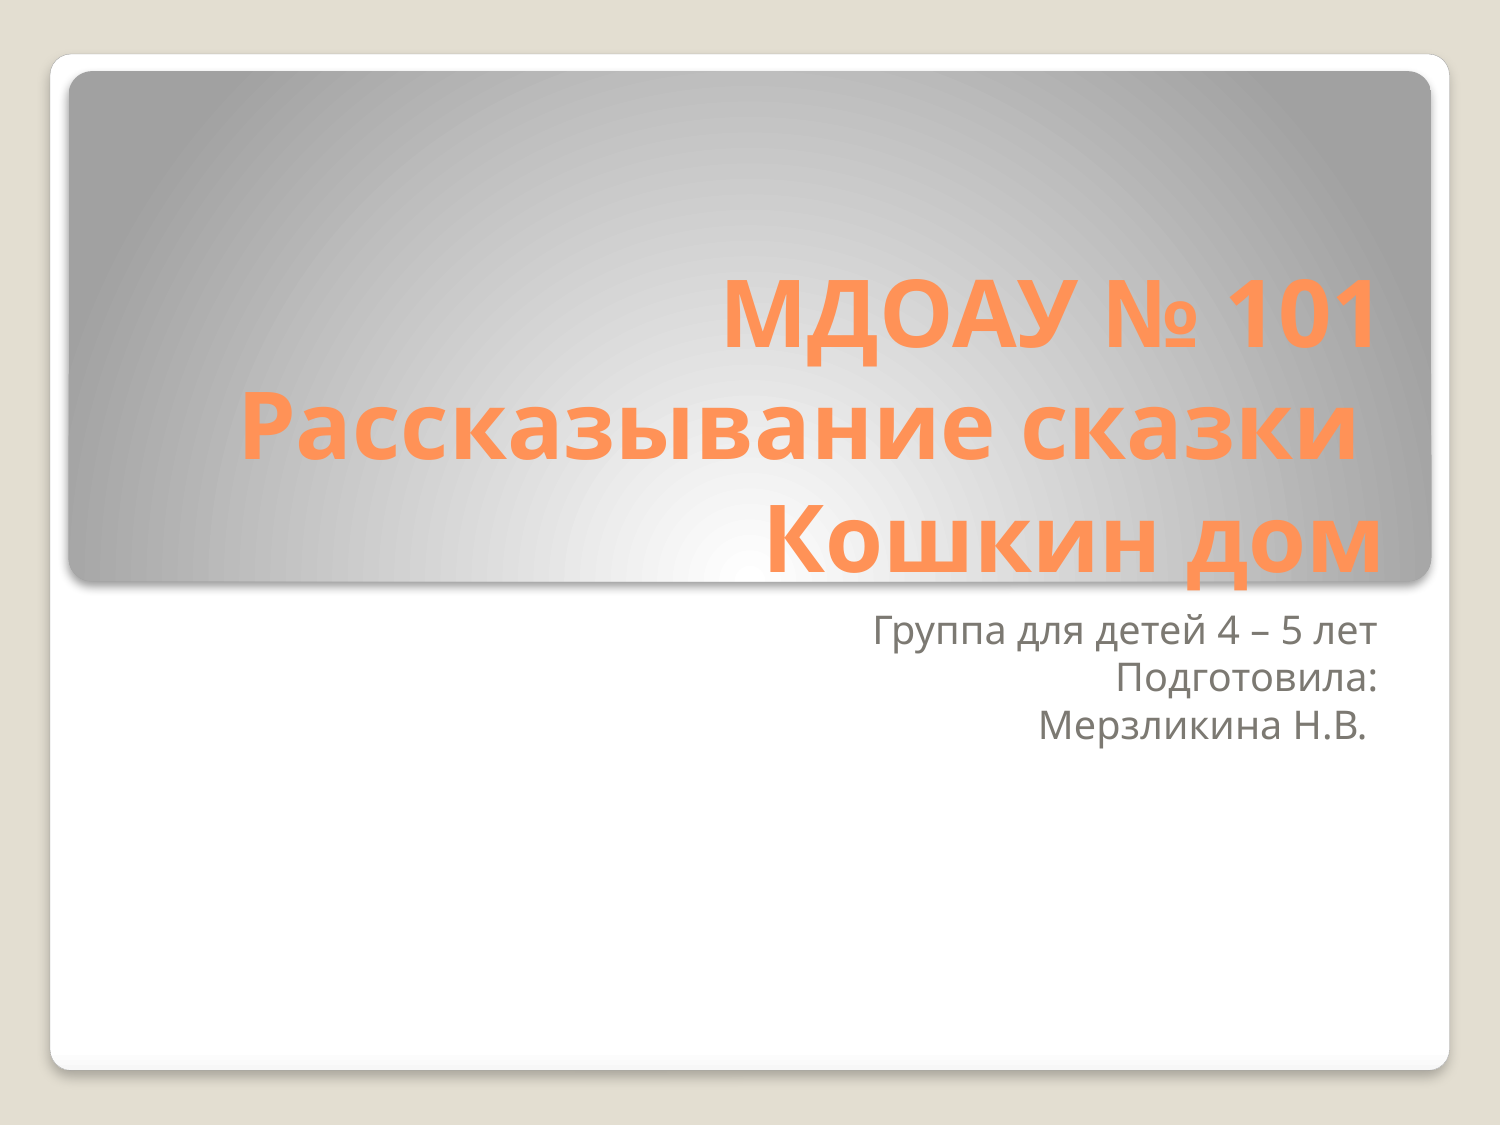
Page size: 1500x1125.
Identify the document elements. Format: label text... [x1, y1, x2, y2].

title МДОАУ № 101 Рассказывание сказки Кошкин дом [118, 70, 1394, 599]
subtitle Группа для детей 4 – 5 лет Подготовила: Мерзликина Н.В. [118, 604, 1394, 755]
